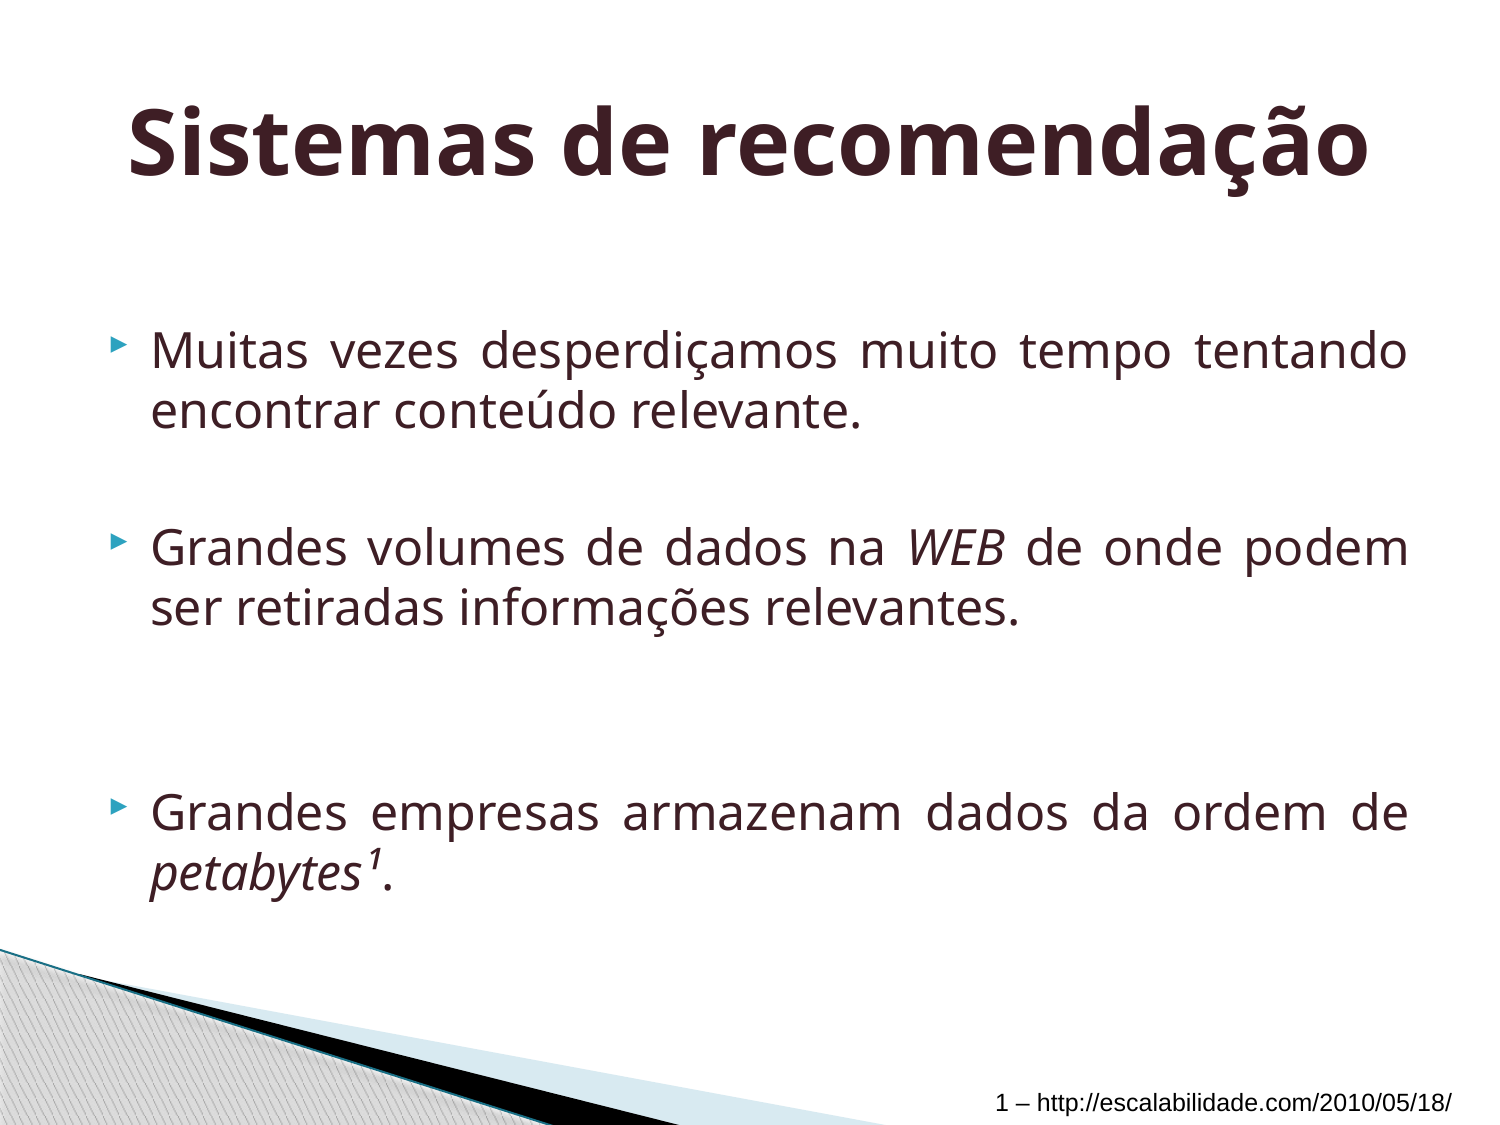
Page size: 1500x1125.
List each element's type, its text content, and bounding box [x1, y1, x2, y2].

title Sistemas de recomendação [75, 45, 1425, 233]
list Muitas vezes desperdiçamos muito tempo tentando encontrar conteúdo relevante. Grandes volumes de dados na WEB de onde podem ser retiradas informações relevantes. Grandes empresas armazenam dados da ordem de petabytes¹. [74, 242, 1426, 986]
text_box 1 – http://escalabilidade.com/2010/05/18/ [980, 1079, 1500, 1125]
